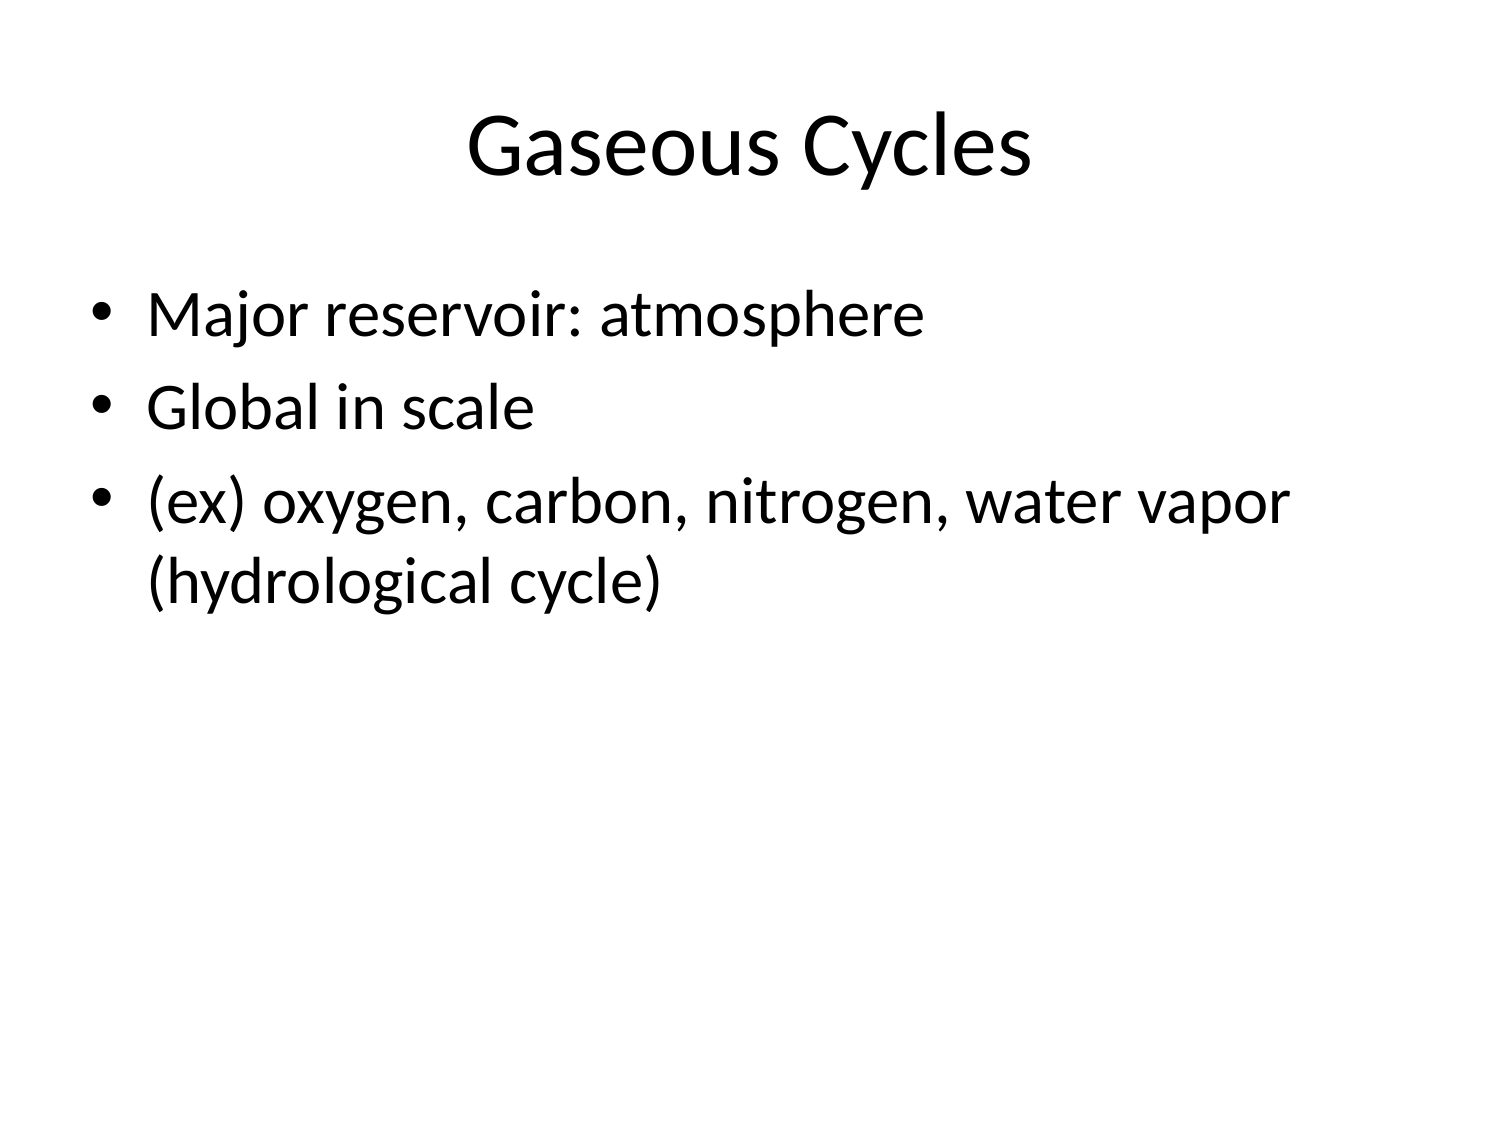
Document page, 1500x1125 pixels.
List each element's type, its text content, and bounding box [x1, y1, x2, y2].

list Major reservoir: atmosphere Global in scale (ex) oxygen, carbon, nitrogen, water vapor (hydrological cycle) [75, 262, 1425, 1005]
title Gaseous Cycles [75, 45, 1425, 233]
